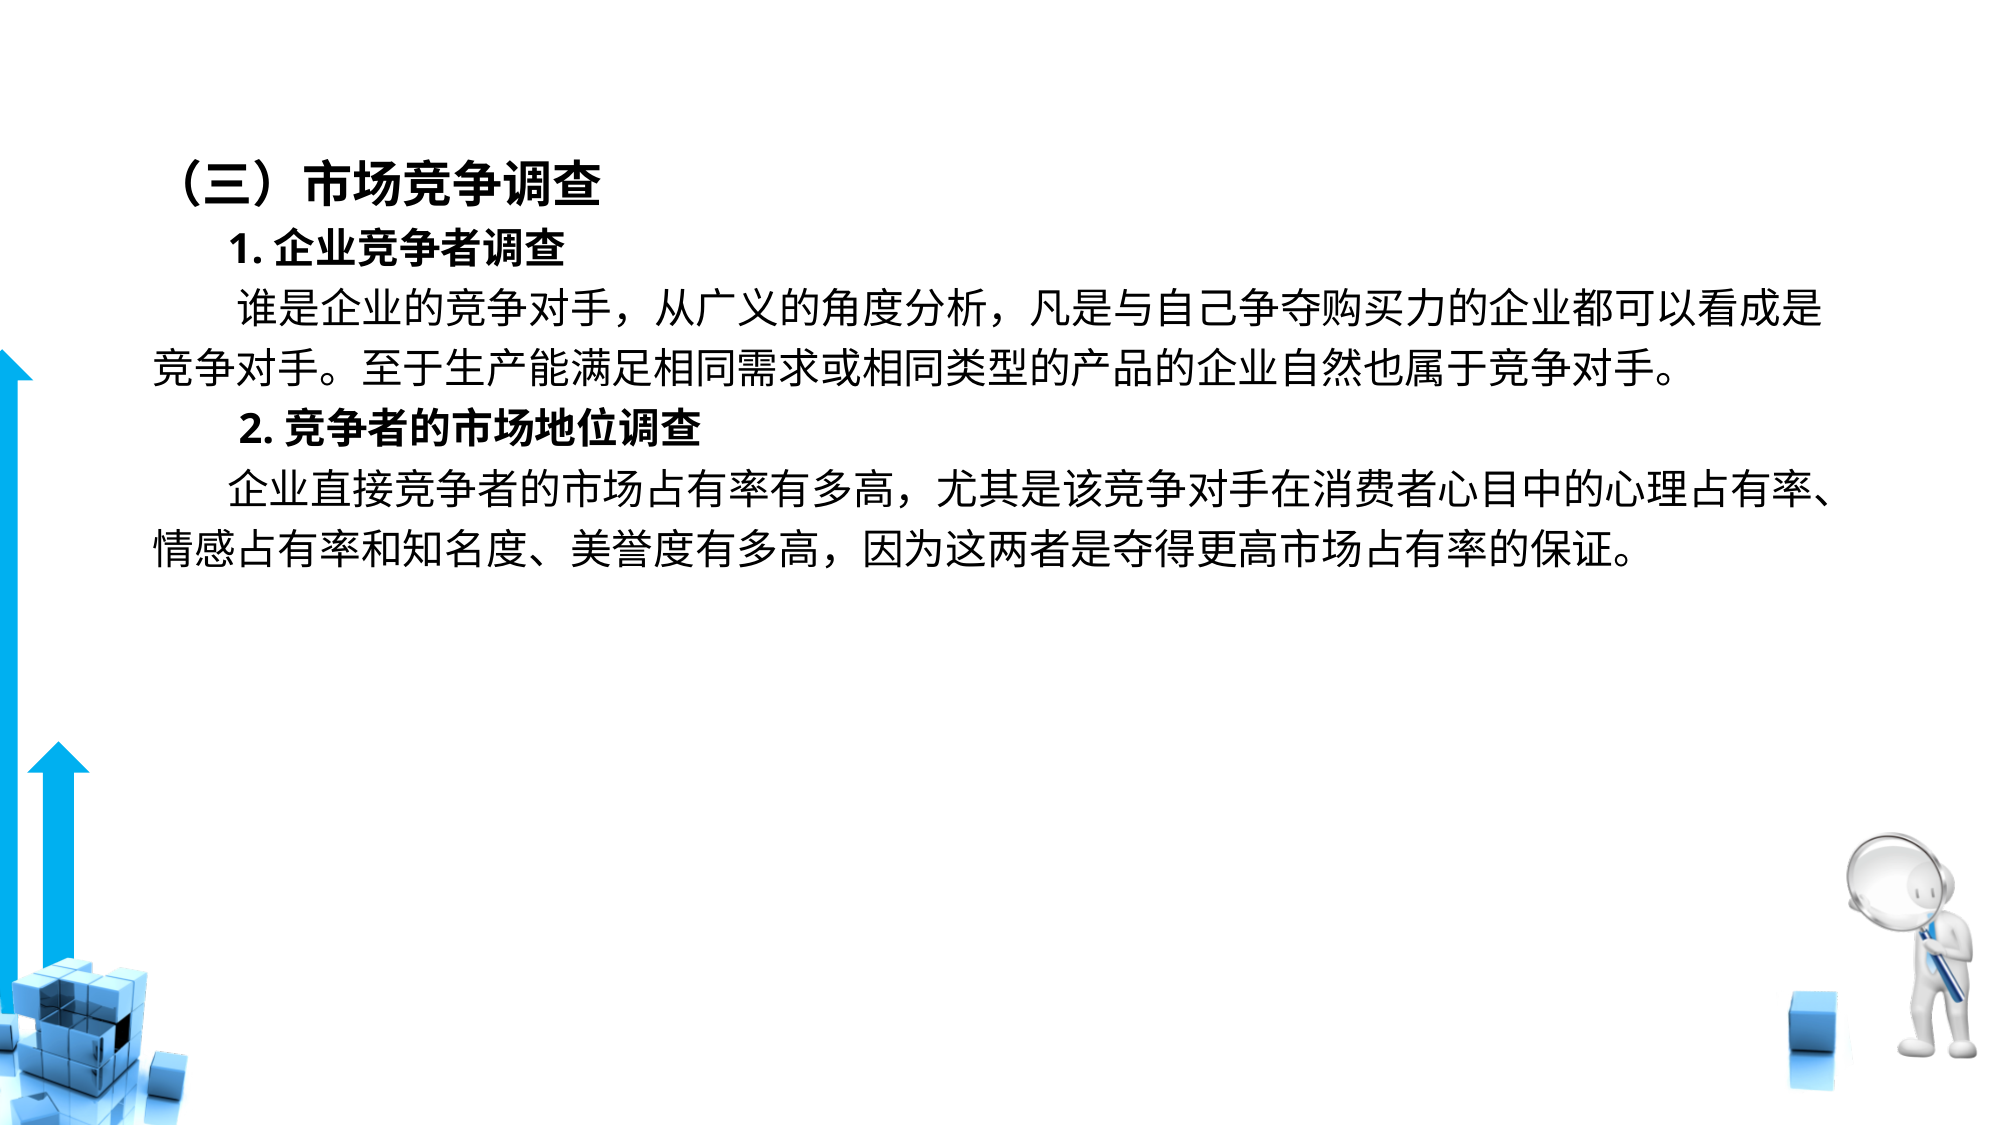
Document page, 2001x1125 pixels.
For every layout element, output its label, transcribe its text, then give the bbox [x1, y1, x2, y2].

title （三）市场竞争调查 1.企业竞争者调查 谁是企业的竞争对手，从广义的角度分析，凡是与自己争夺购买力的企业都可以看成是竞争对手。至于生产能满足相同需求或相同类型的产品的企业自然也属于竞争对手。 2.竞争者的市场地位调查 企业直接竞争者的市场占有率有多高，尤其是该竞争对手在消费者心目中的心理占有率、情感占有率和知名度、美誉度有多高，因为这两者是夺得更高市场占有率的保证。 [137, 132, 1863, 1003]
picture [0, 948, 193, 1125]
picture [1750, 832, 1994, 1102]
